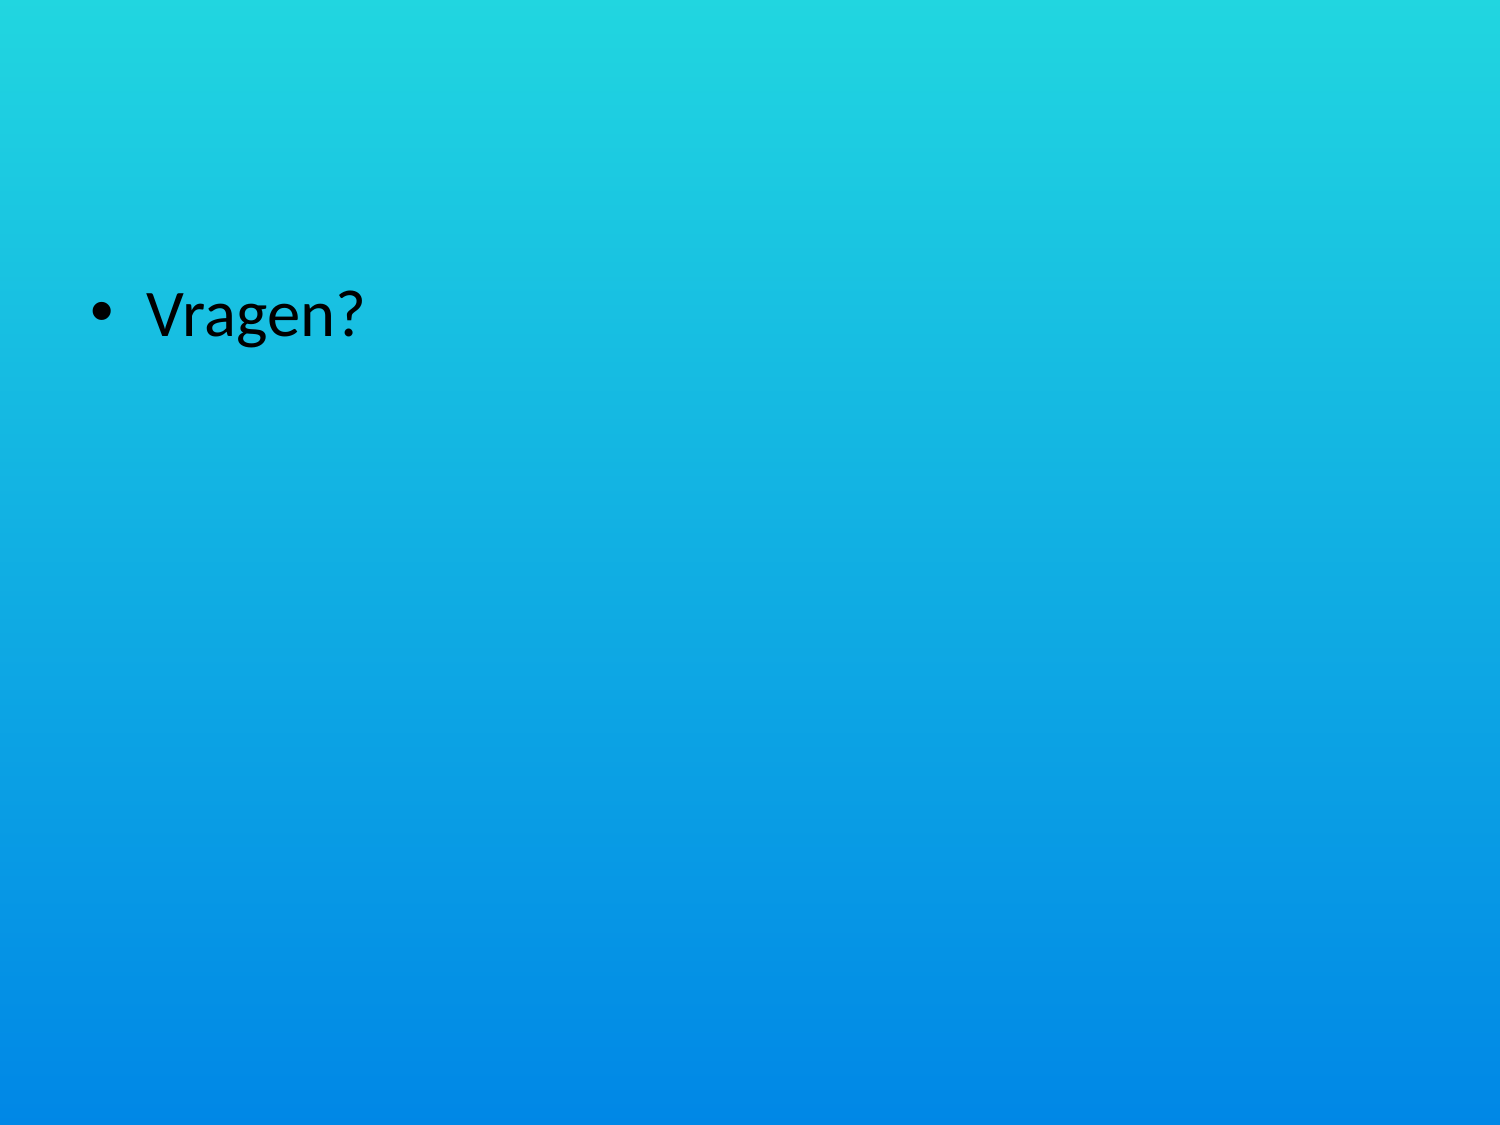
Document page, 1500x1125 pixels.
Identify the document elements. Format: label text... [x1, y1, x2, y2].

list Vragen? [75, 262, 1425, 1005]
